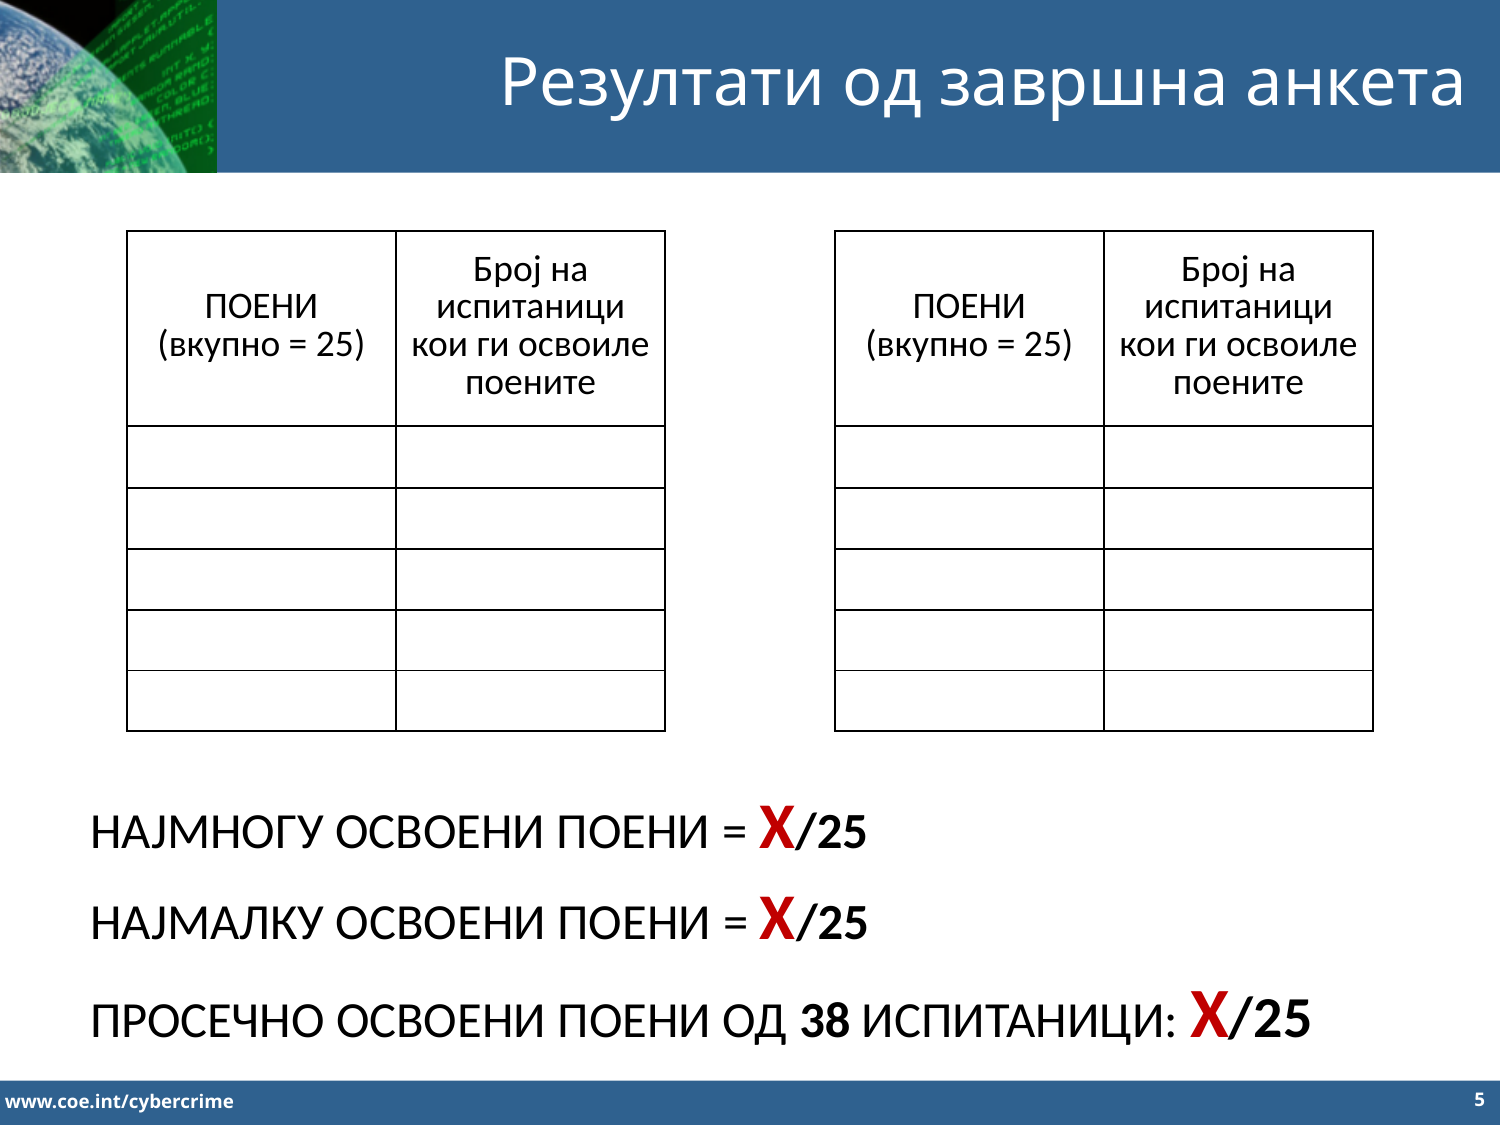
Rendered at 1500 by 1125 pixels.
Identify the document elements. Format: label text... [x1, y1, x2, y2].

table_cell [397, 611, 664, 670]
table_header Број на испитаници кои ги освоиле поените [397, 232, 664, 425]
table_cell [397, 550, 664, 609]
table_header ПОЕНИ (вкупно = 25) [128, 232, 395, 425]
picture [0, 1, 217, 173]
table_cell [836, 427, 1103, 487]
table_cell [128, 550, 395, 609]
table_cell [1105, 427, 1372, 487]
table_cell [128, 489, 395, 548]
table_cell [397, 489, 664, 548]
table_cell [836, 489, 1103, 548]
table_cell [1105, 489, 1372, 548]
table_cell [836, 671, 1103, 730]
table_cell [1105, 550, 1372, 609]
table_cell [397, 427, 664, 487]
table_cell [128, 671, 395, 730]
table_cell [836, 550, 1103, 609]
table_cell [397, 671, 664, 730]
table_cell [128, 611, 395, 670]
text_box НАЈМНОГУ ОСВОЕНИ ПОЕНИ = X/25 НАЈМАЛКУ ОСВОЕНИ ПОЕНИ = X/25 ПРОСЕЧНО ОСВОЕНИ ПОЕНИ ОД 38 ИСПИТАНИЦИ: X/25 [74, 775, 1425, 1063]
text_box Резултати од завршна анкета [230, 31, 1483, 126]
table_cell [128, 427, 395, 487]
table_header Број на испитаници кои ги освоиле поените [1105, 232, 1372, 425]
table_header ПОЕНИ (вкупно = 25) [836, 232, 1103, 425]
table_cell [836, 611, 1103, 670]
table_cell [1105, 671, 1372, 730]
table_cell [1105, 611, 1372, 670]
